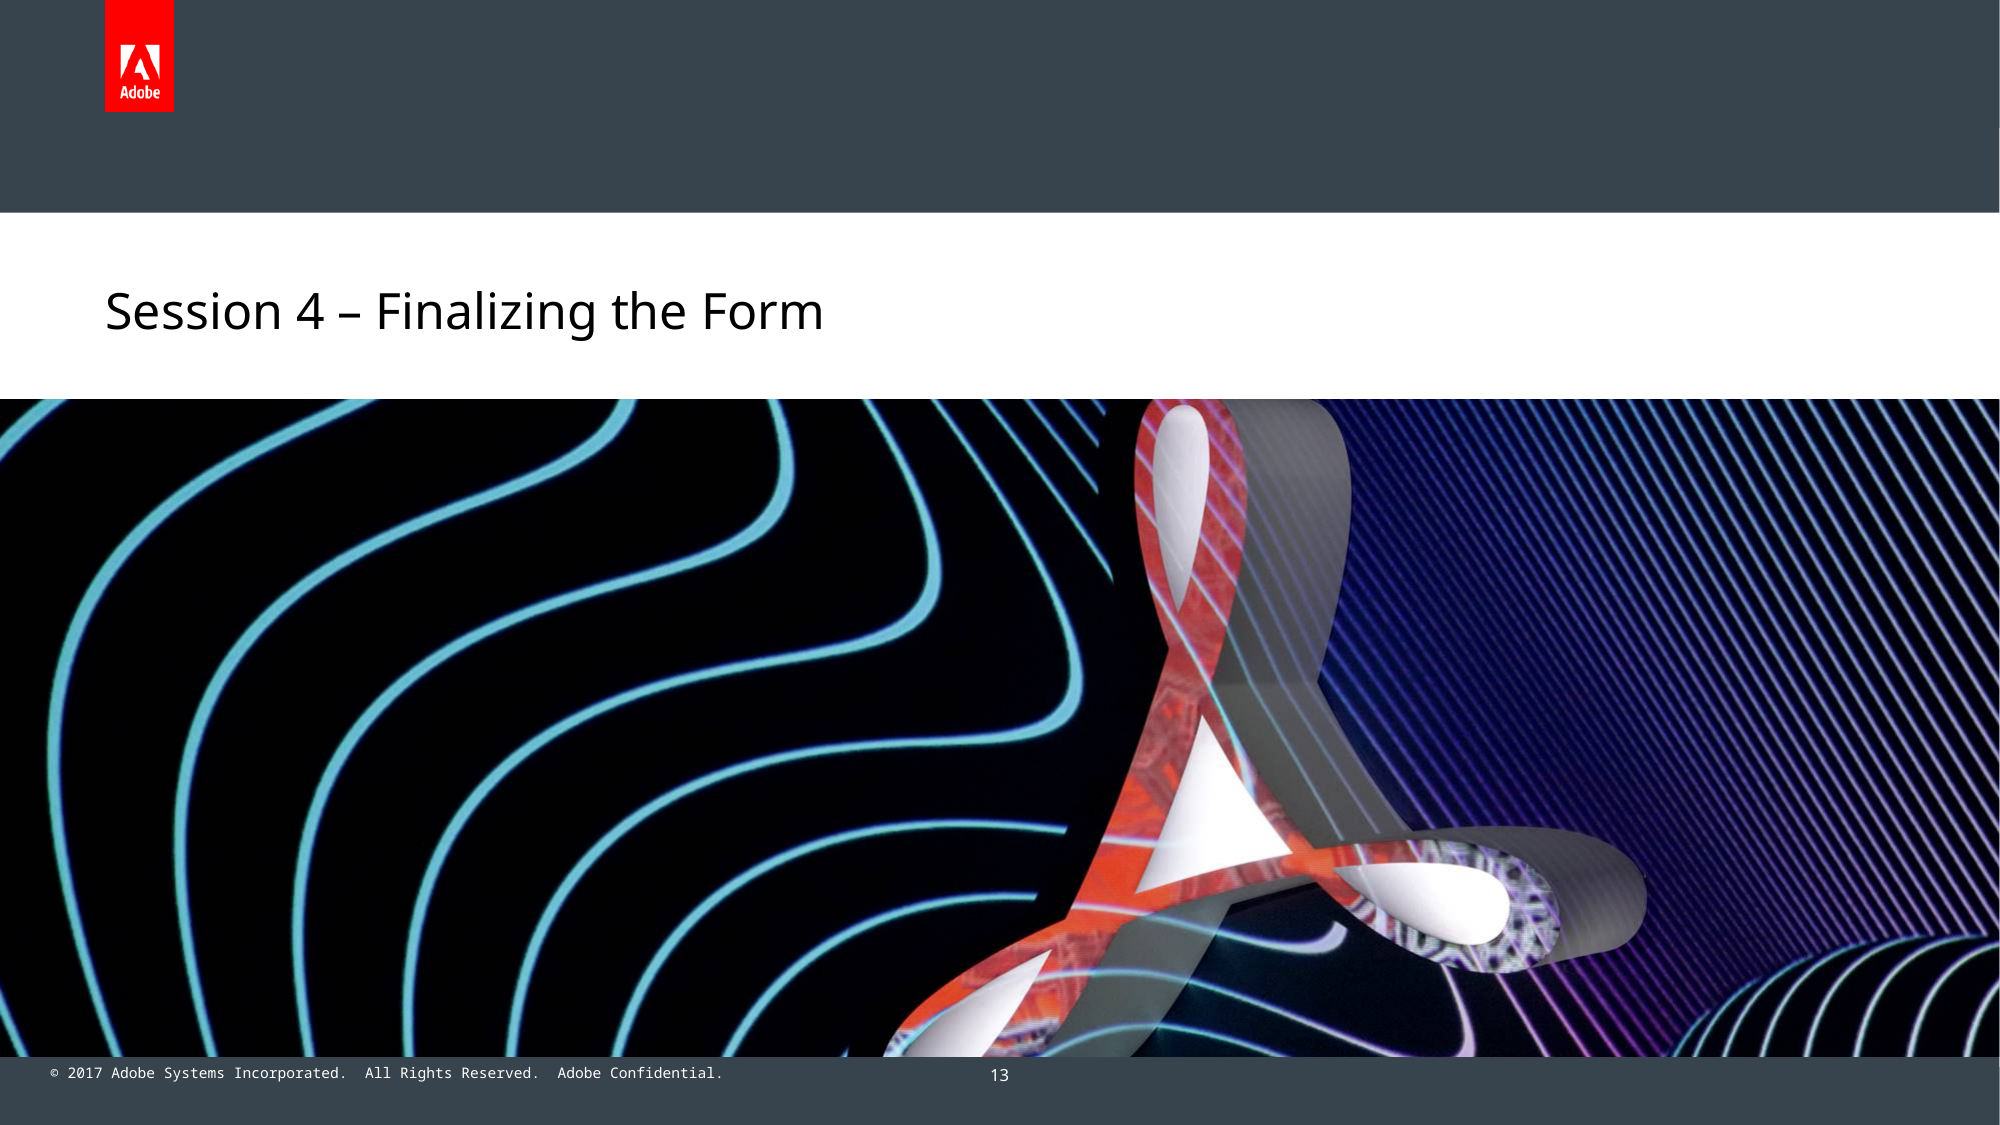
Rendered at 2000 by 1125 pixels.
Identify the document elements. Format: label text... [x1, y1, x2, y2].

slide_number 13 [916, 1062, 1083, 1091]
picture [0, 399, 2000, 1057]
title Session 4 – Finalizing the Form [105, 278, 1897, 340]
picture [105, 0, 174, 112]
